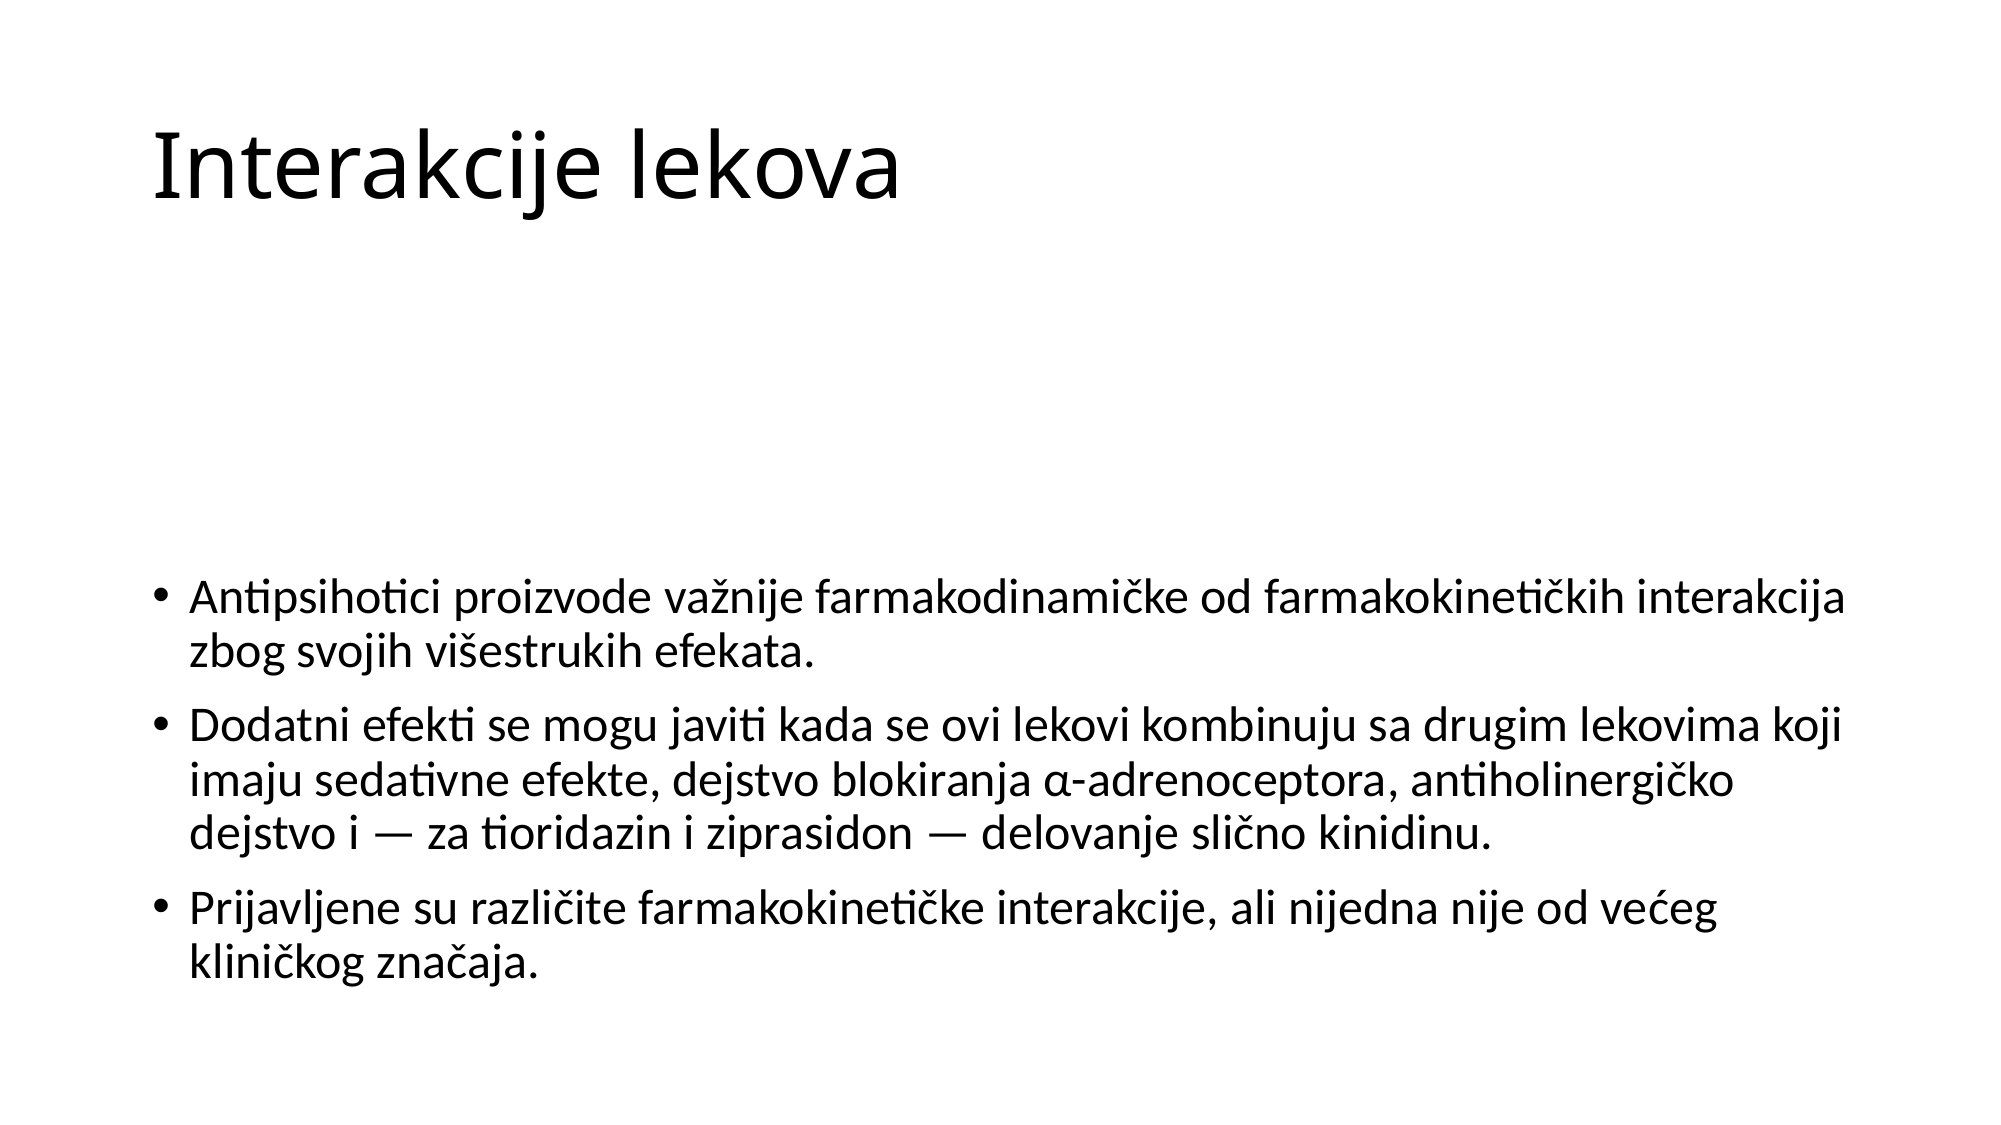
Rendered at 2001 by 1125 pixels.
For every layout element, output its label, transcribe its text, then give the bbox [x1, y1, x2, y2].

list Antipsihotici proizvode važnije farmakodinamičke od farmakokinetičkih interakcija zbog svojih višestrukih efekata. Dodatni efekti se mogu javiti kada se ovi lekovi kombinuju sa drugim lekovima koji imaju sedativne efekte, dejstvo blokiranja α-adrenoceptora, antiholinergičko dejstvo i — za tioridazin i ziprasidon — delovanje slično kinidinu. Prijavljene su različite farmakokinetičke interakcije, ali nijedna nije od većeg kliničkog značaja. [137, 562, 1863, 1014]
title Interakcije lekova [137, 59, 1863, 278]
